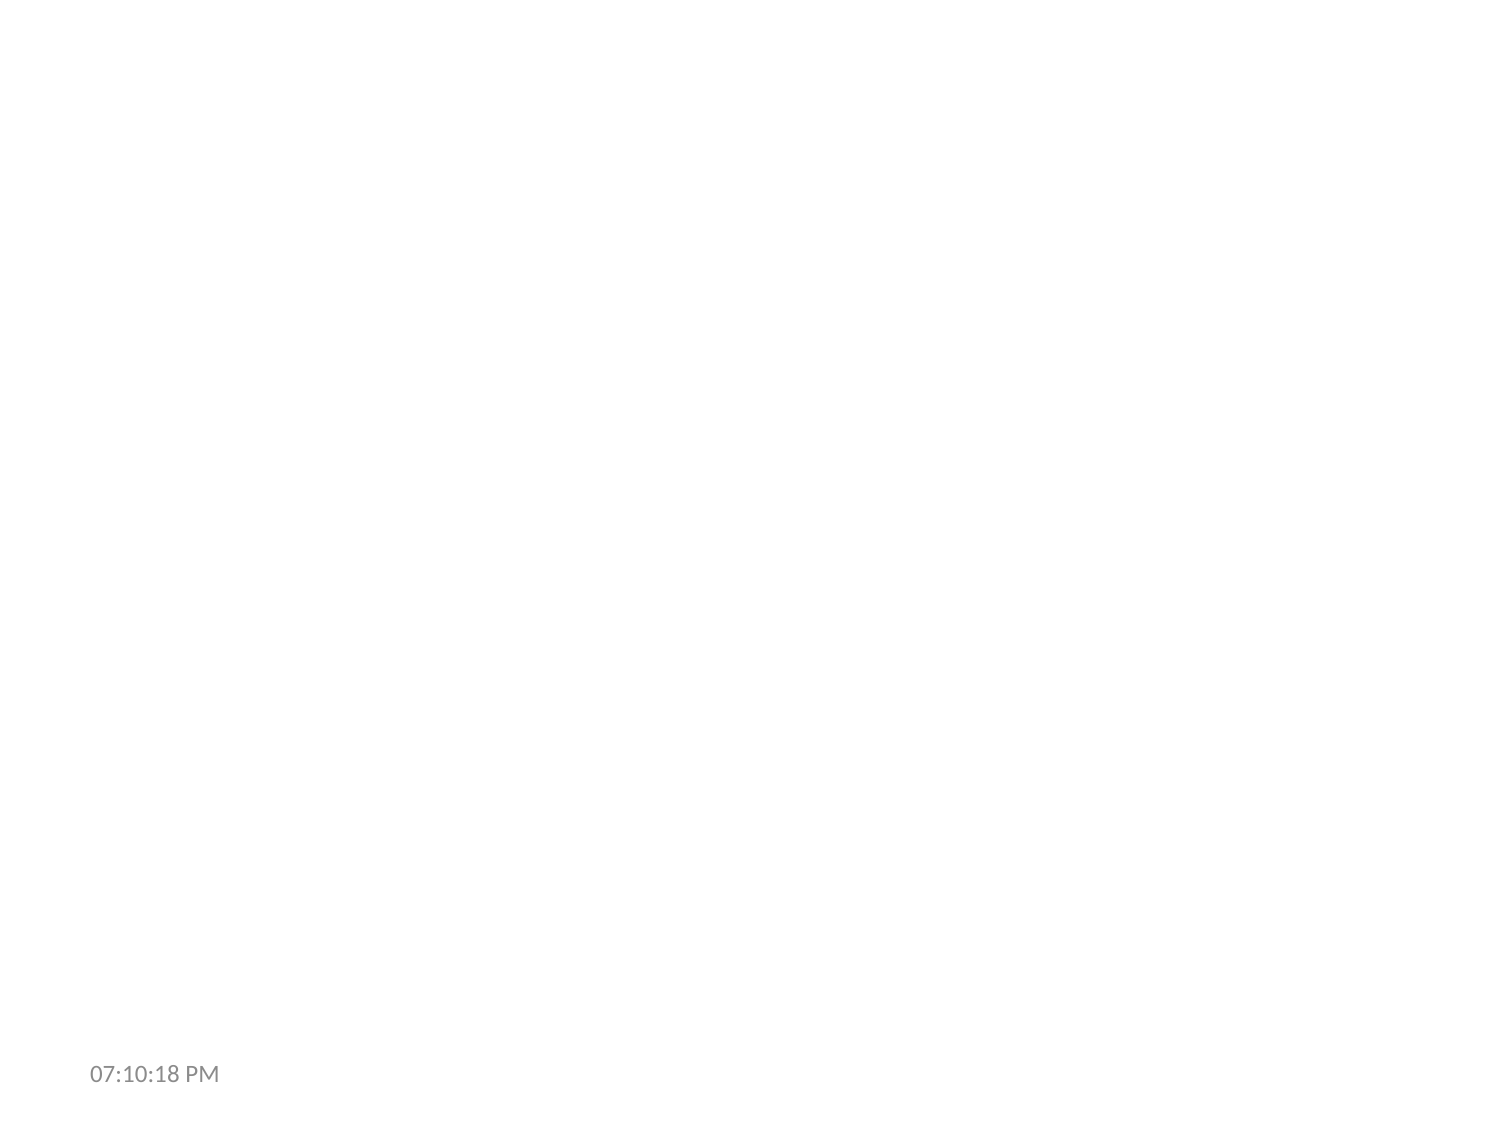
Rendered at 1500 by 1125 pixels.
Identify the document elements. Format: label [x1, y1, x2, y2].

slide_number [75, 1042, 425, 1103]
